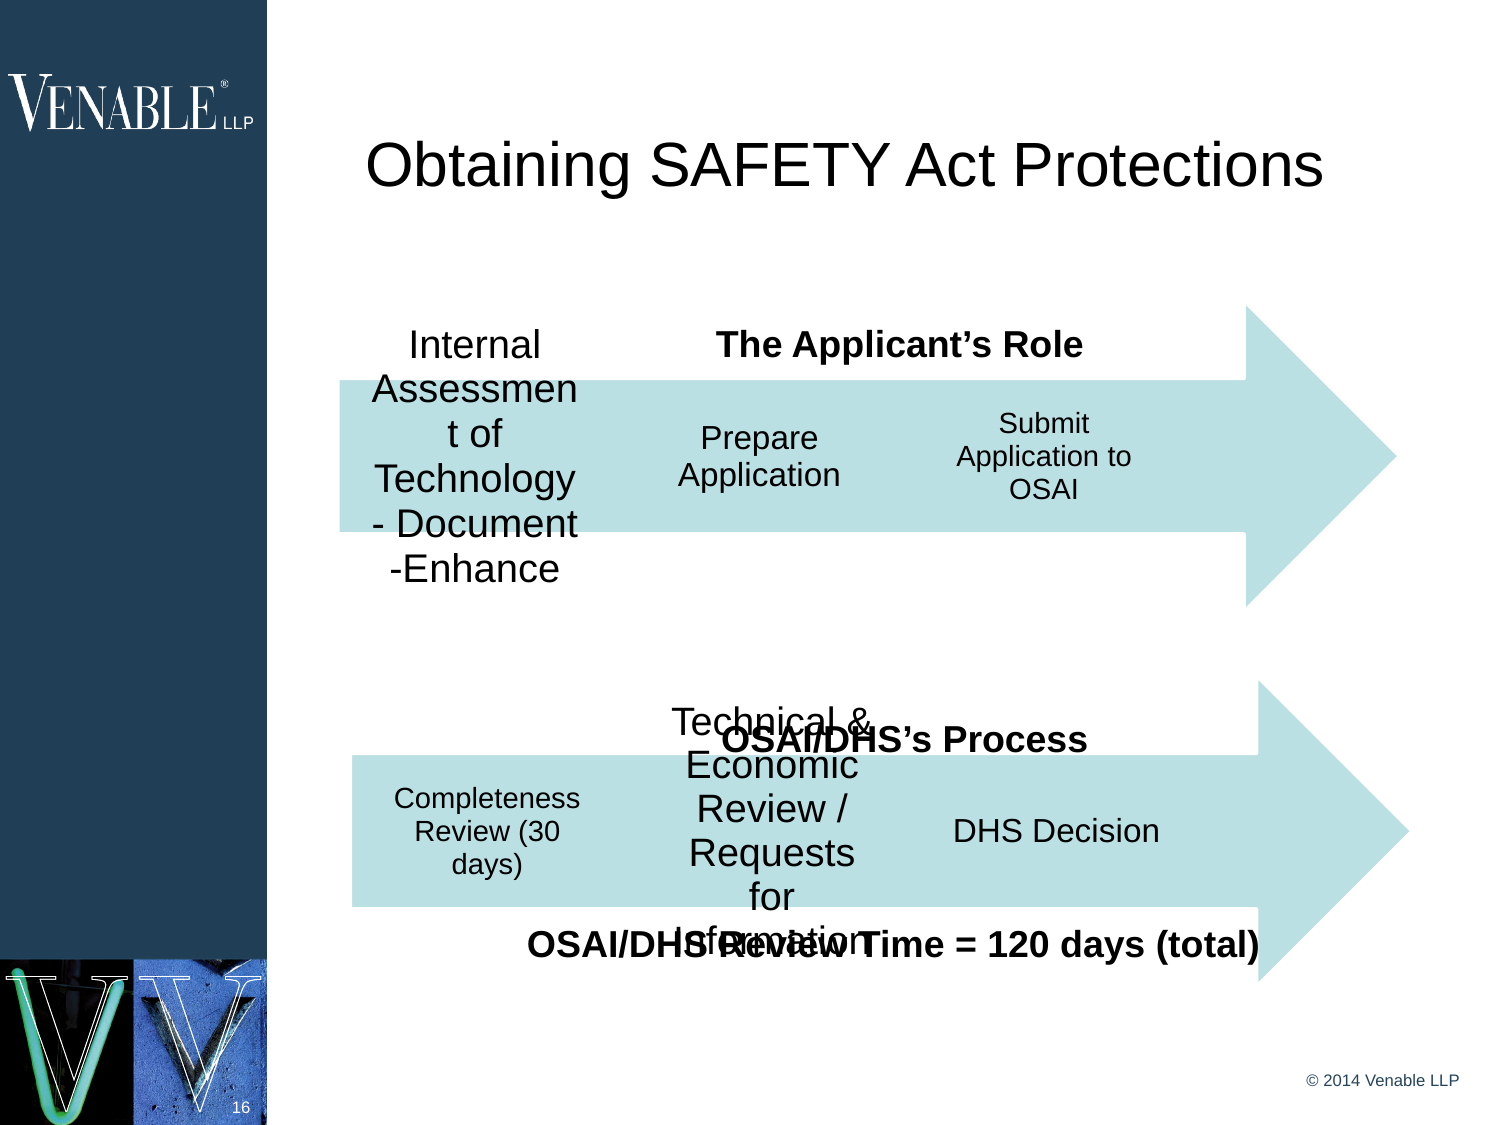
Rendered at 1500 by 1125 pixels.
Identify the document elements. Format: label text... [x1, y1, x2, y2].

title Obtaining SAFETY Act Protections [350, 137, 1450, 288]
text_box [349, 674, 1413, 988]
picture [0, 959, 267, 1125]
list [337, 299, 1401, 613]
picture [8, 74, 253, 132]
footer © 2014 Venable LLP [999, 1062, 1475, 1100]
